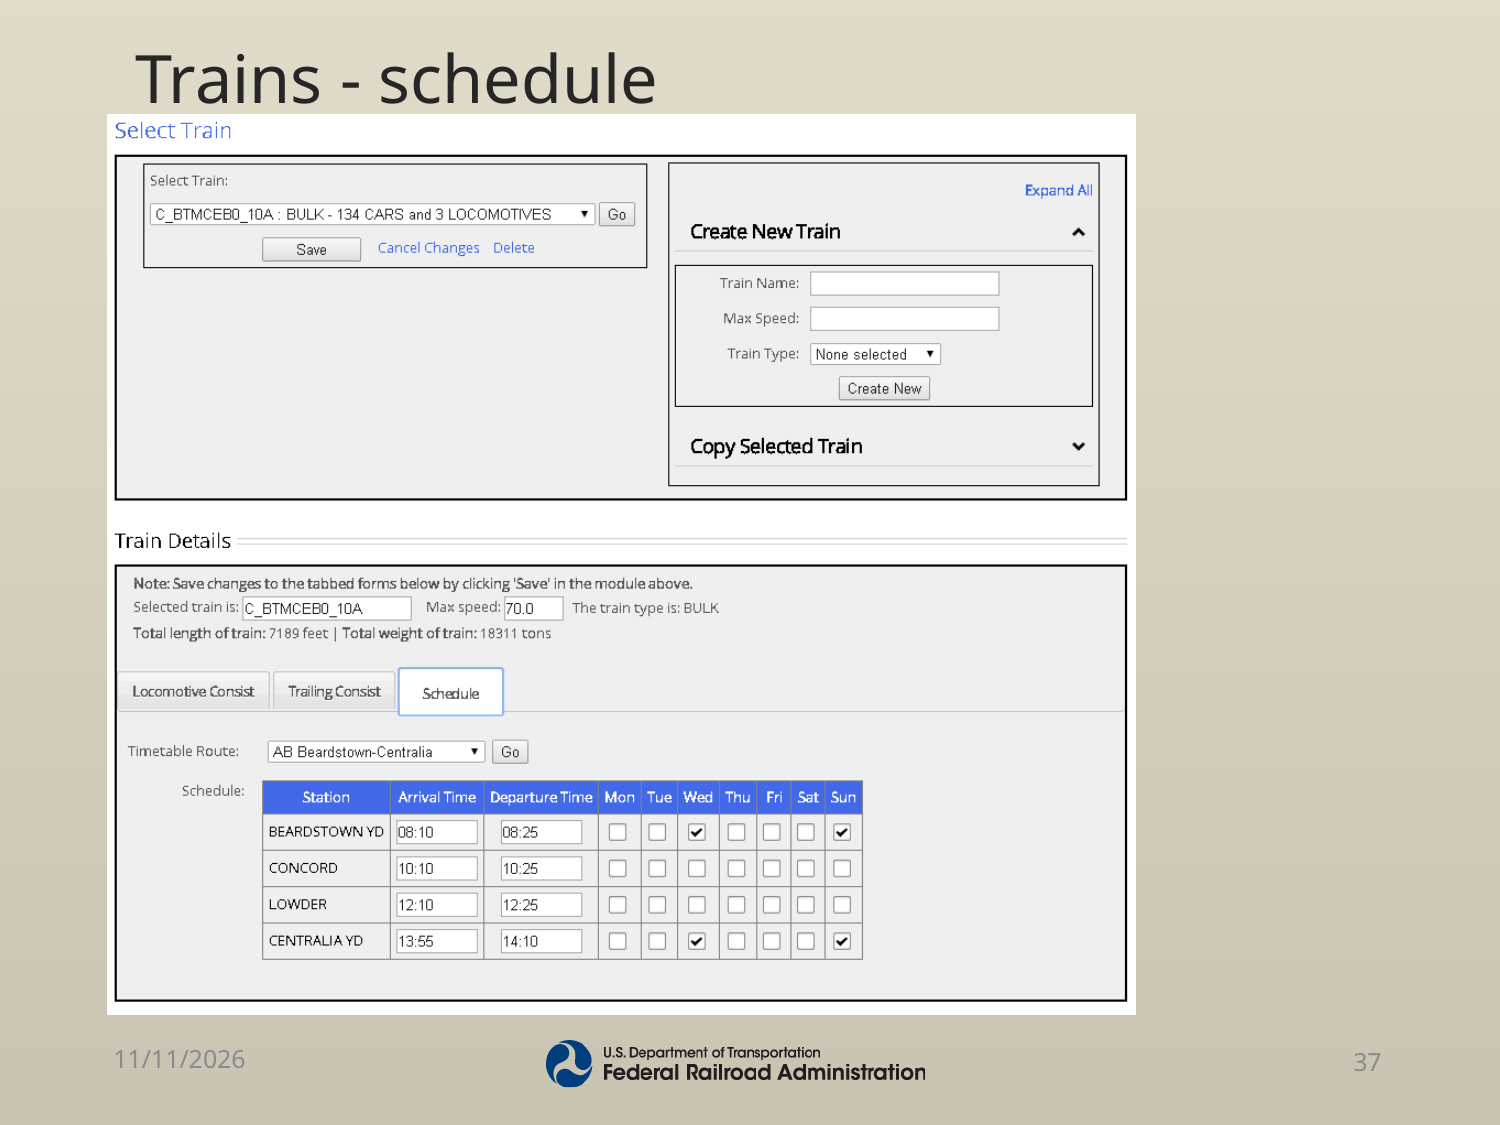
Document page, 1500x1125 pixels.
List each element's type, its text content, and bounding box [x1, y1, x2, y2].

slide_number 37 [1059, 1033, 1397, 1094]
picture [106, 114, 1136, 1016]
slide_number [98, 1030, 436, 1091]
title Trains - schedule [120, 20, 1380, 145]
picture [526, 1035, 926, 1088]
